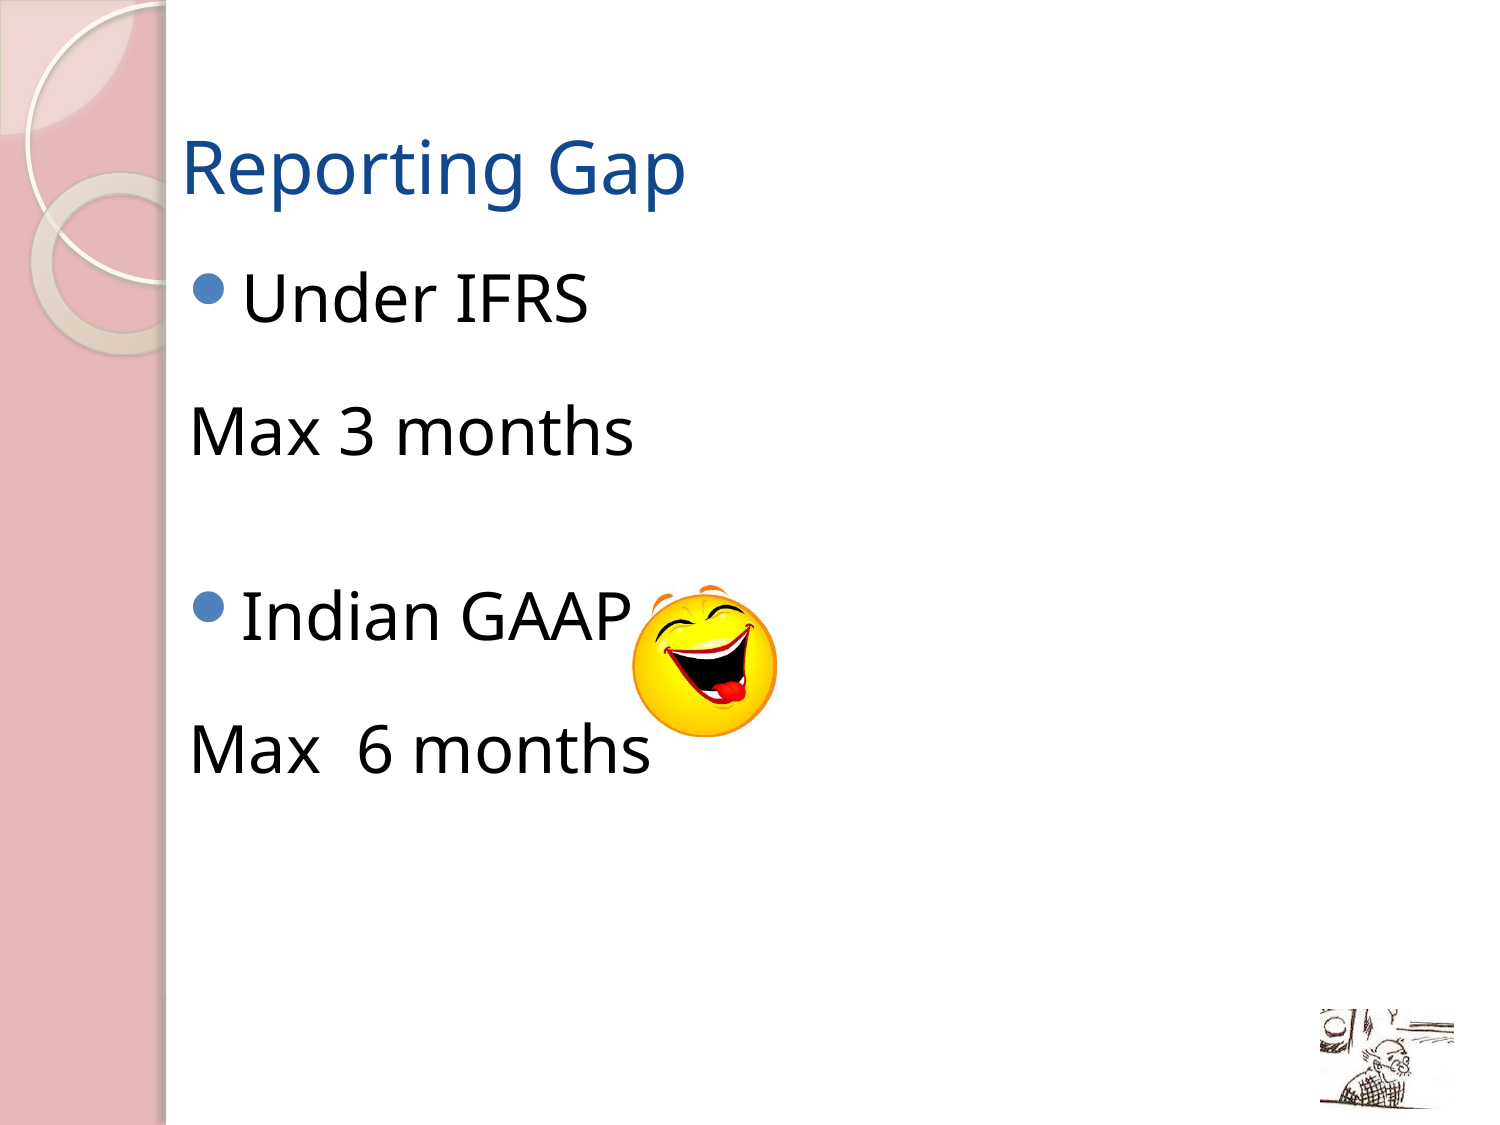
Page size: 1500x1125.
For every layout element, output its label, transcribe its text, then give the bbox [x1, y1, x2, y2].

list Under IFRS Max 3 months Indian GAAP Max 6 months [125, 248, 1500, 1051]
picture [1320, 1051, 1454, 1109]
picture [631, 585, 777, 737]
title Deferred tax on undistributed profits : [625, 587, 782, 749]
title Reporting Gap [165, 112, 1500, 217]
